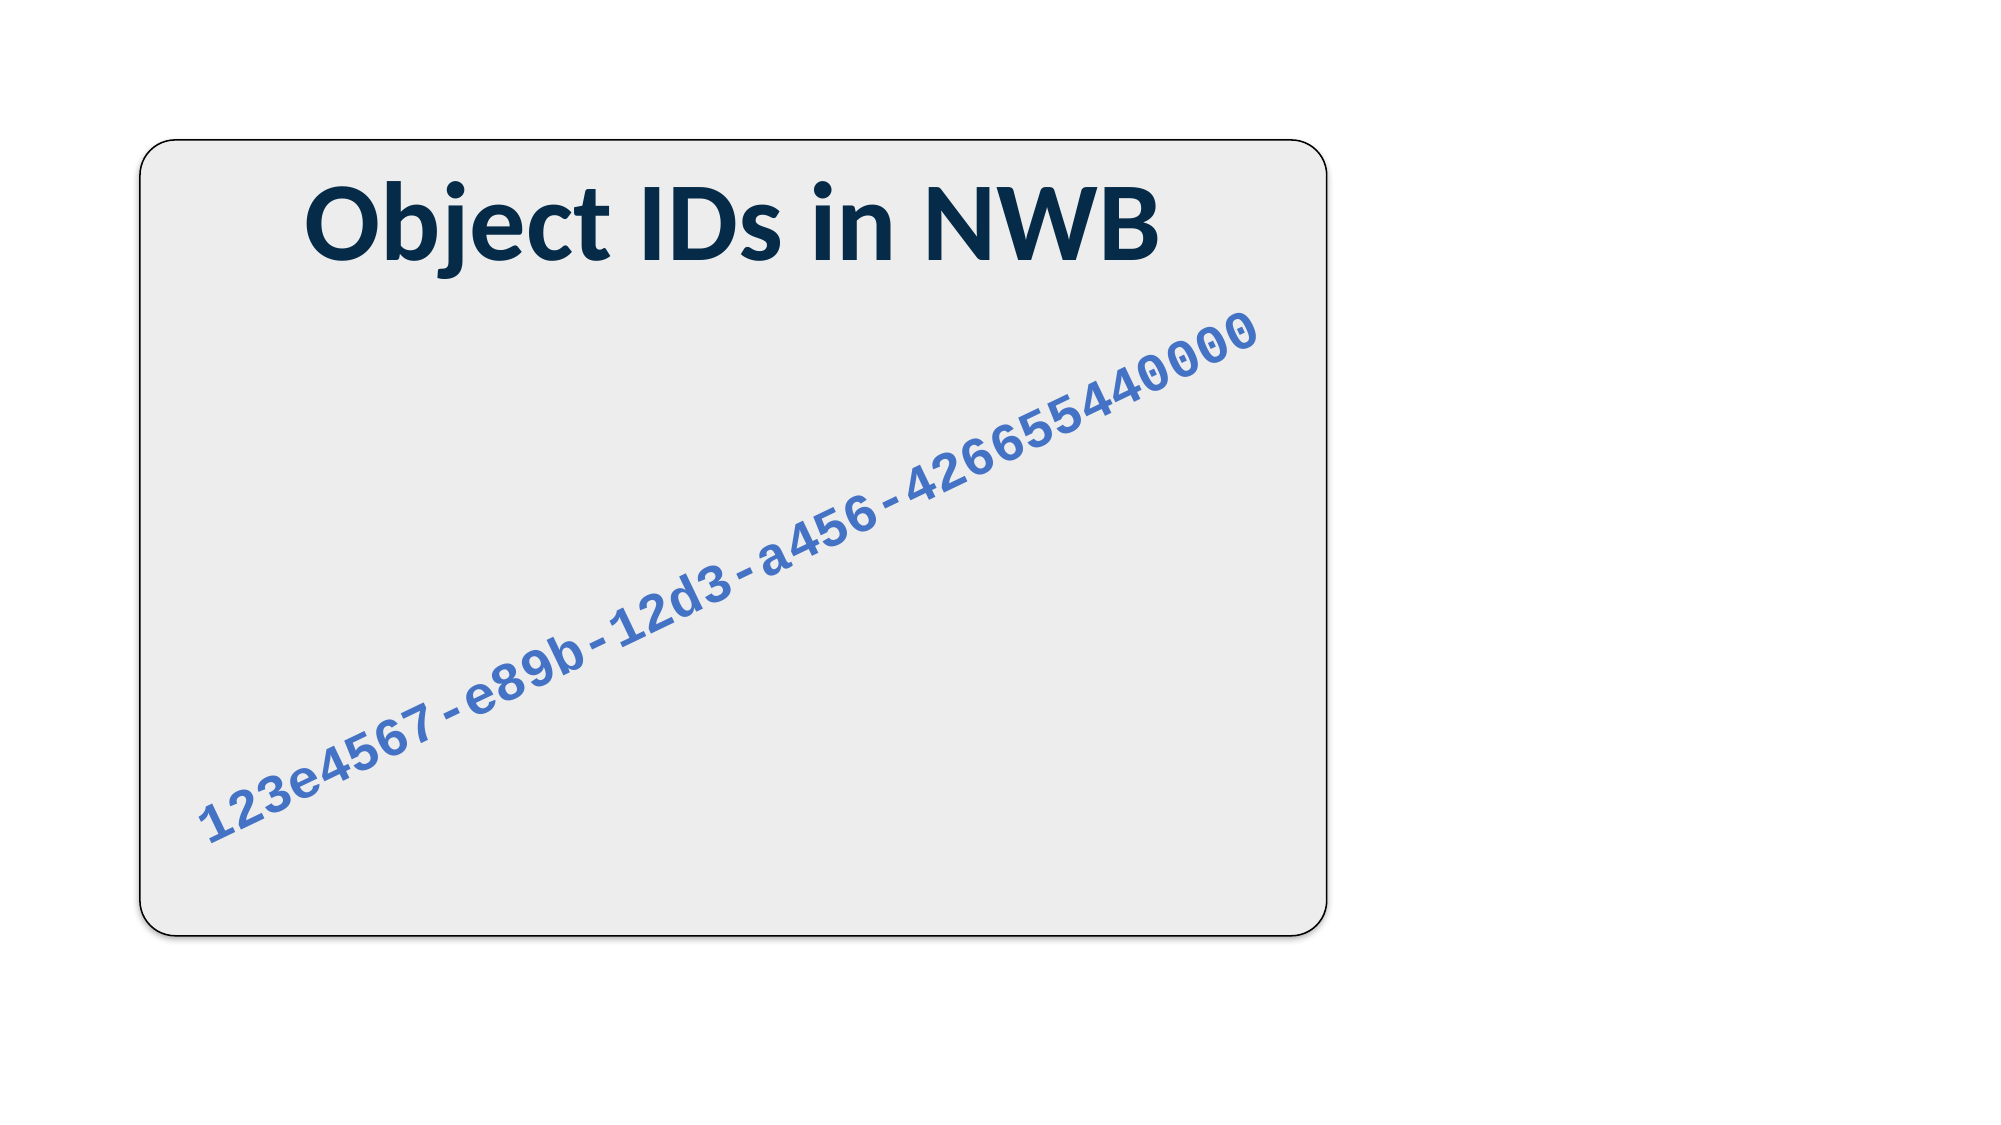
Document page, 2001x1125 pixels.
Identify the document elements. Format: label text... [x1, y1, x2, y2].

text_box Object IDs in NWB [141, 140, 1325, 290]
text_box 123e4567-e89b-12d3-a456-426655440000 [168, 277, 1285, 869]
text_box [139, 162, 1328, 937]
